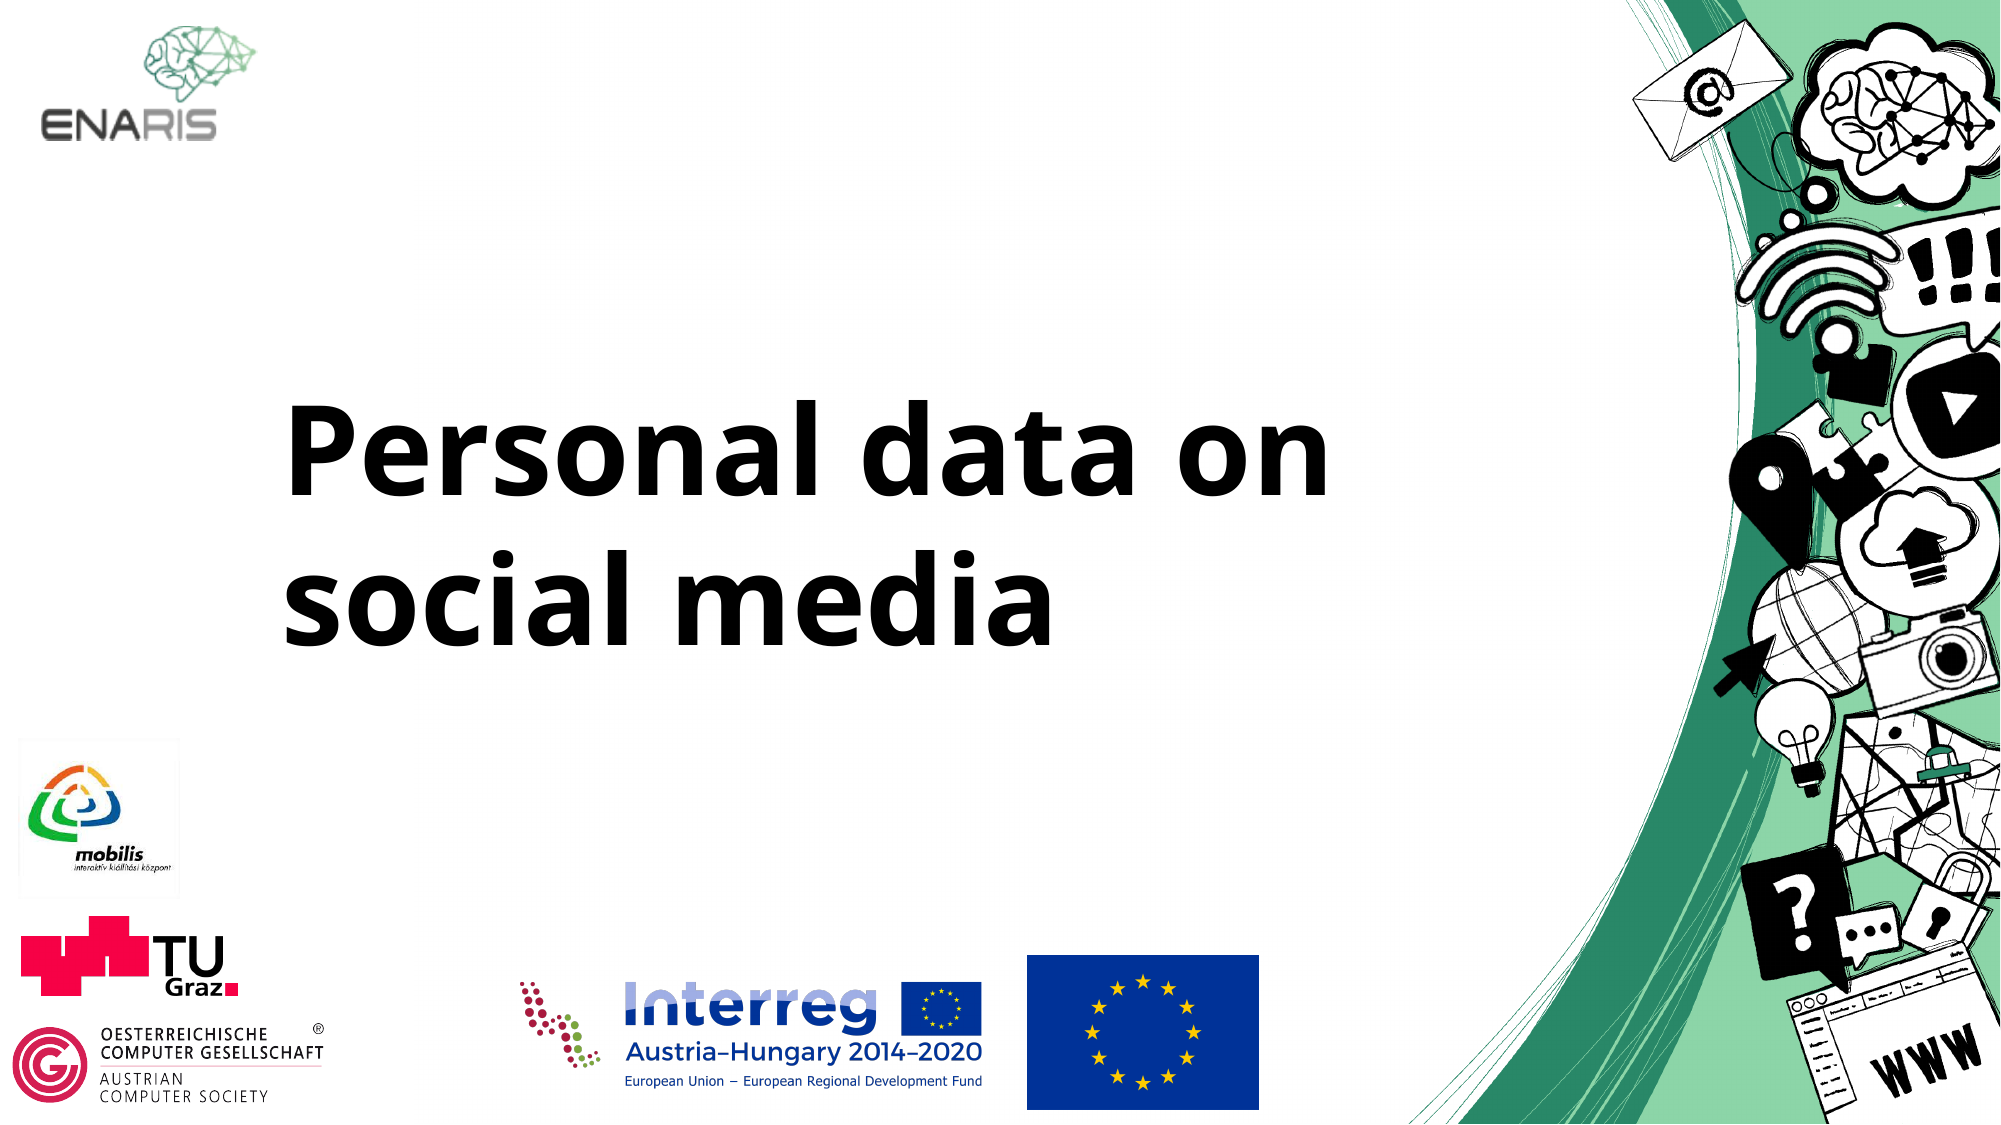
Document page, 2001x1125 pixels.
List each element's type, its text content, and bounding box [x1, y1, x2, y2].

title Personal data on social media [266, 228, 1559, 814]
picture [414, 0, 2001, 1124]
picture [18, 738, 180, 899]
picture [21, 916, 238, 996]
picture [41, 26, 258, 141]
picture [12, 1023, 324, 1103]
